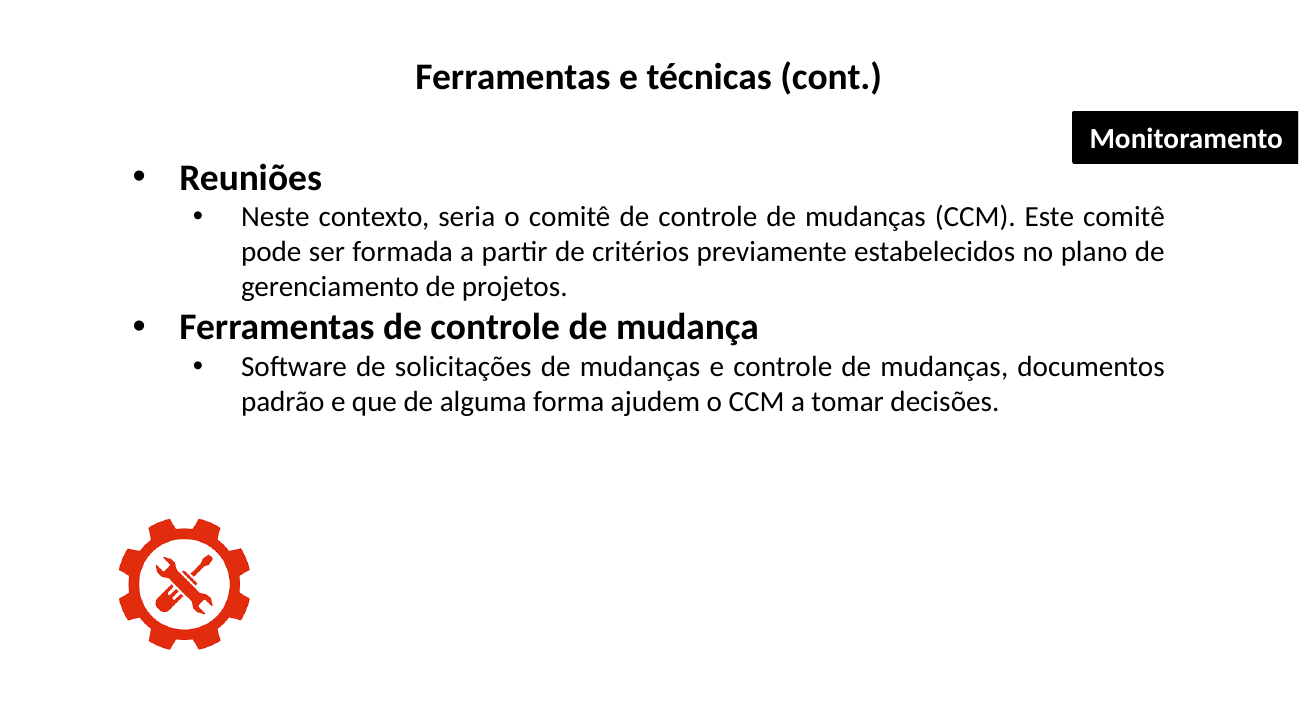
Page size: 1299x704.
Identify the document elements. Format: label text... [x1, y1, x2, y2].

picture [117, 517, 251, 651]
text_box Ferramentas e técnicas (cont.) [0, 44, 1299, 106]
text_box Reuniões Neste contexto, seria o comitê de controle de mudanças (CCM). Este comitê pode ser formada a partir de critérios previamente estabelecidos no plano de gerenciamento de projetos. Ferramentas de controle de mudança Software de solicitações de mudanças e controle de mudanças, documentos padrão e que de alguma forma ajudem o CCM a tomar decisões. [117, 145, 1181, 428]
text_box Monitoramento [1074, 112, 1299, 162]
